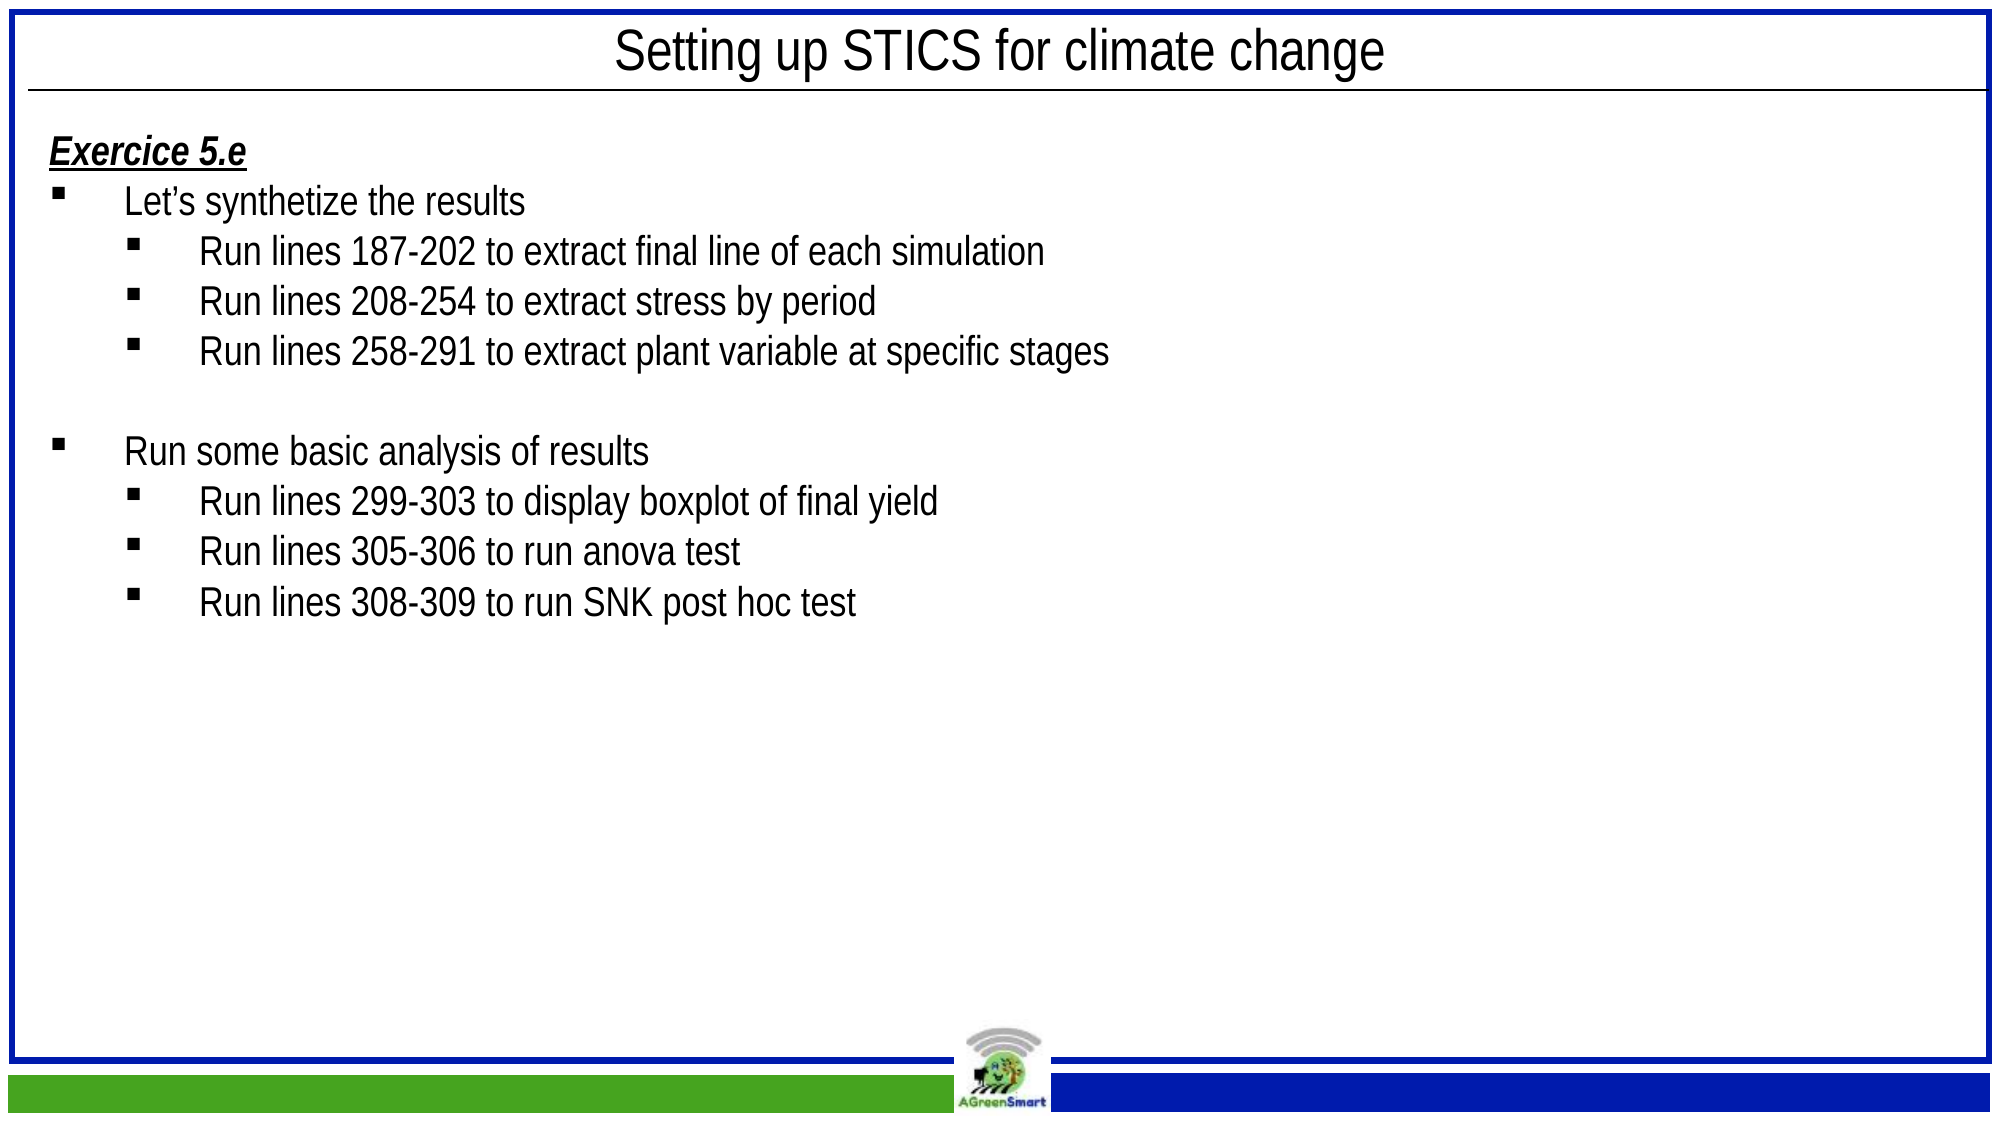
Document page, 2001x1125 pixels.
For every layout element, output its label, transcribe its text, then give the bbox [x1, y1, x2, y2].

text_box Exercice 5.e Let’s synthetize the results Run lines 187-202 to extract final line of each simulation Run lines 208-254 to extract stress by period Run lines 258-291 to extract plant variable at specific stages Run some basic analysis of results Run lines 299-303 to display boxplot of final yield Run lines 305-306 to run anova test Run lines 308-309 to run SNK post hoc test [34, 116, 2000, 682]
text_box Setting up STICS for climate change [0, 5, 2000, 90]
picture [954, 1019, 1051, 1116]
